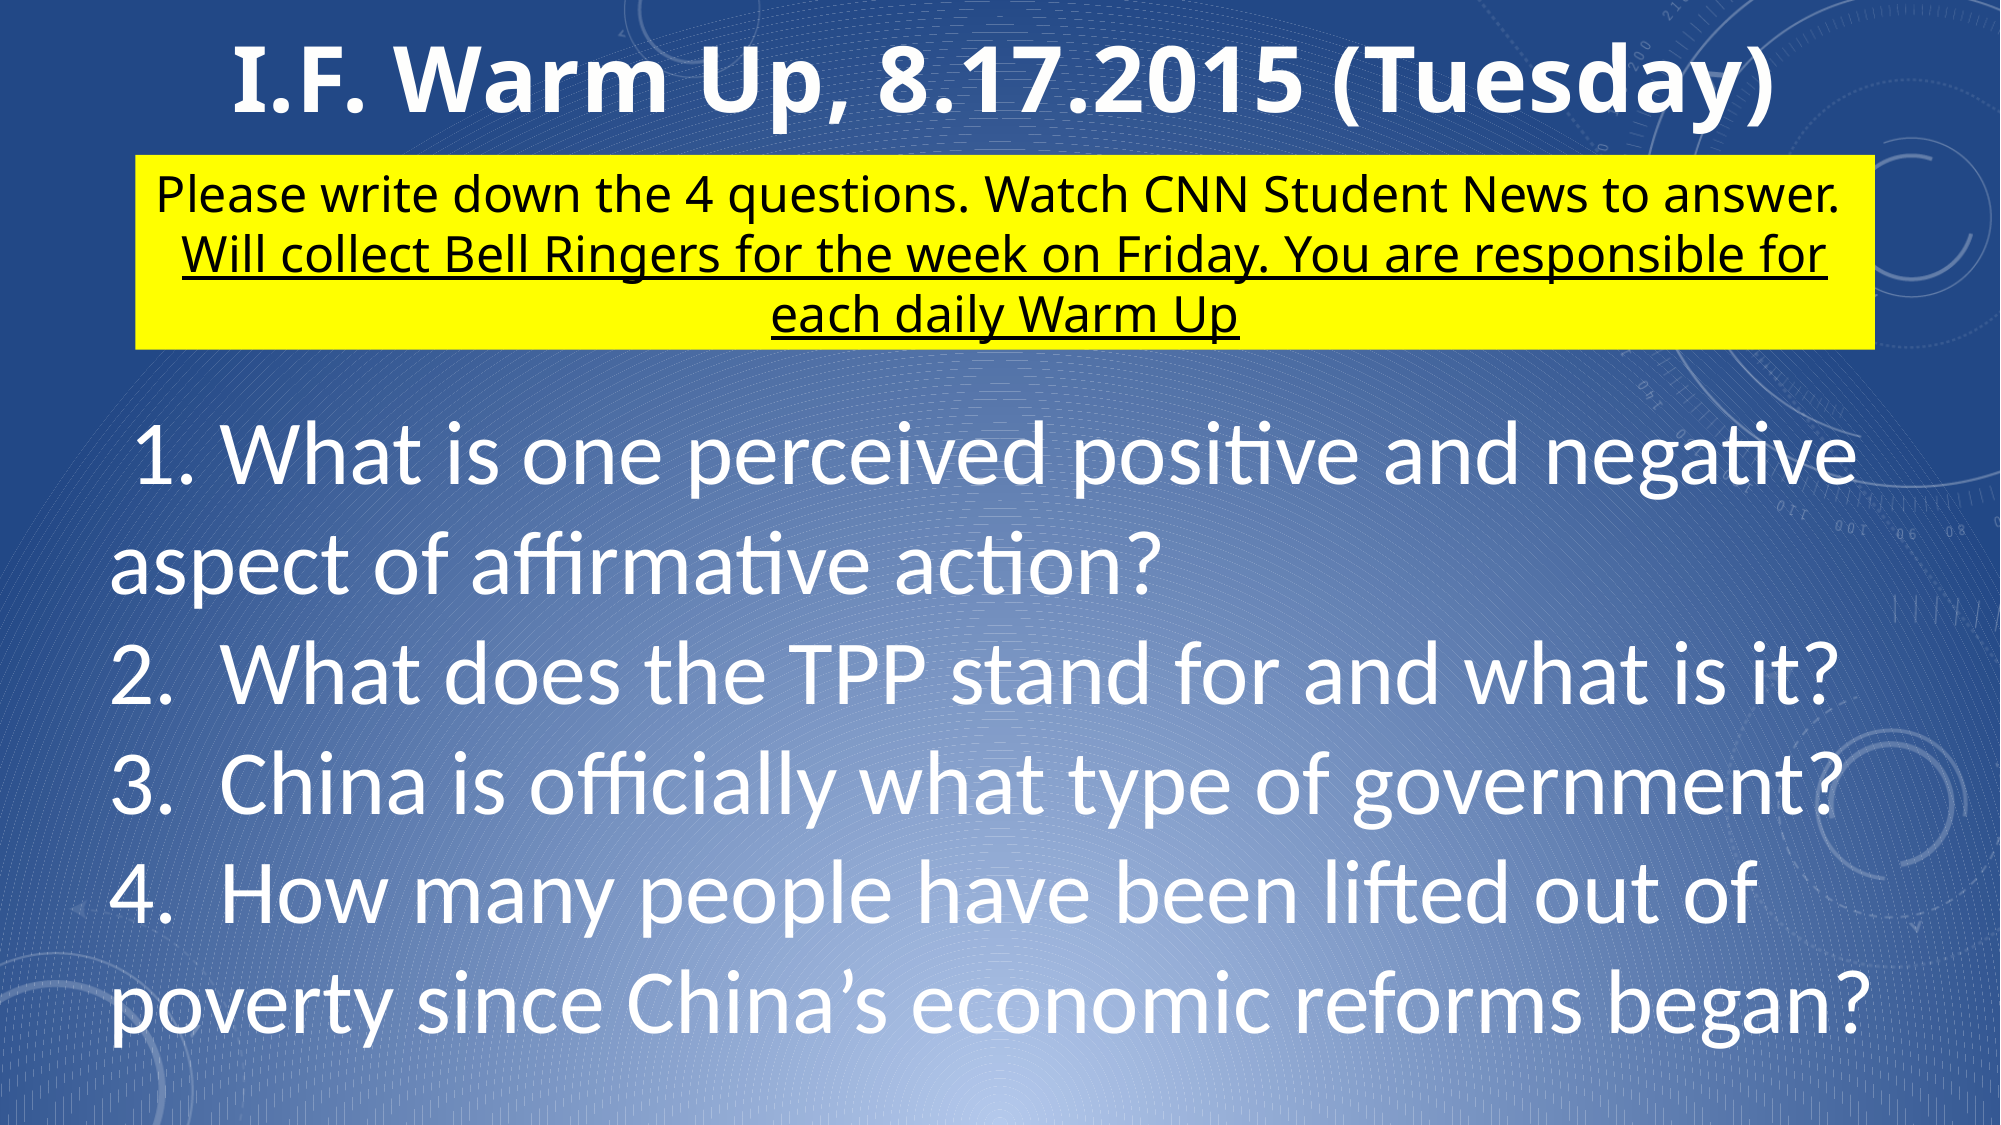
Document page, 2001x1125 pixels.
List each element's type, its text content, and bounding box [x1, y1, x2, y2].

text_box I.F. Warm Up, 8.17.2015 (Tuesday) [135, 13, 1875, 139]
text_box Please write down the 4 questions. Watch CNN Student News to answer. Will collect Bell Ringers for the week on Friday. You are responsible for each daily Warm Up [135, 154, 1875, 350]
picture [0, 0, 2000, 1125]
text_box 1. What is one perceived positive and negative aspect of affirmative action? 2. What does the TPP stand for and what is it? 3. China is officially what type of government? 4. How many people have been lifted out of poverty since China’s economic reforms began? [93, 385, 1917, 1125]
